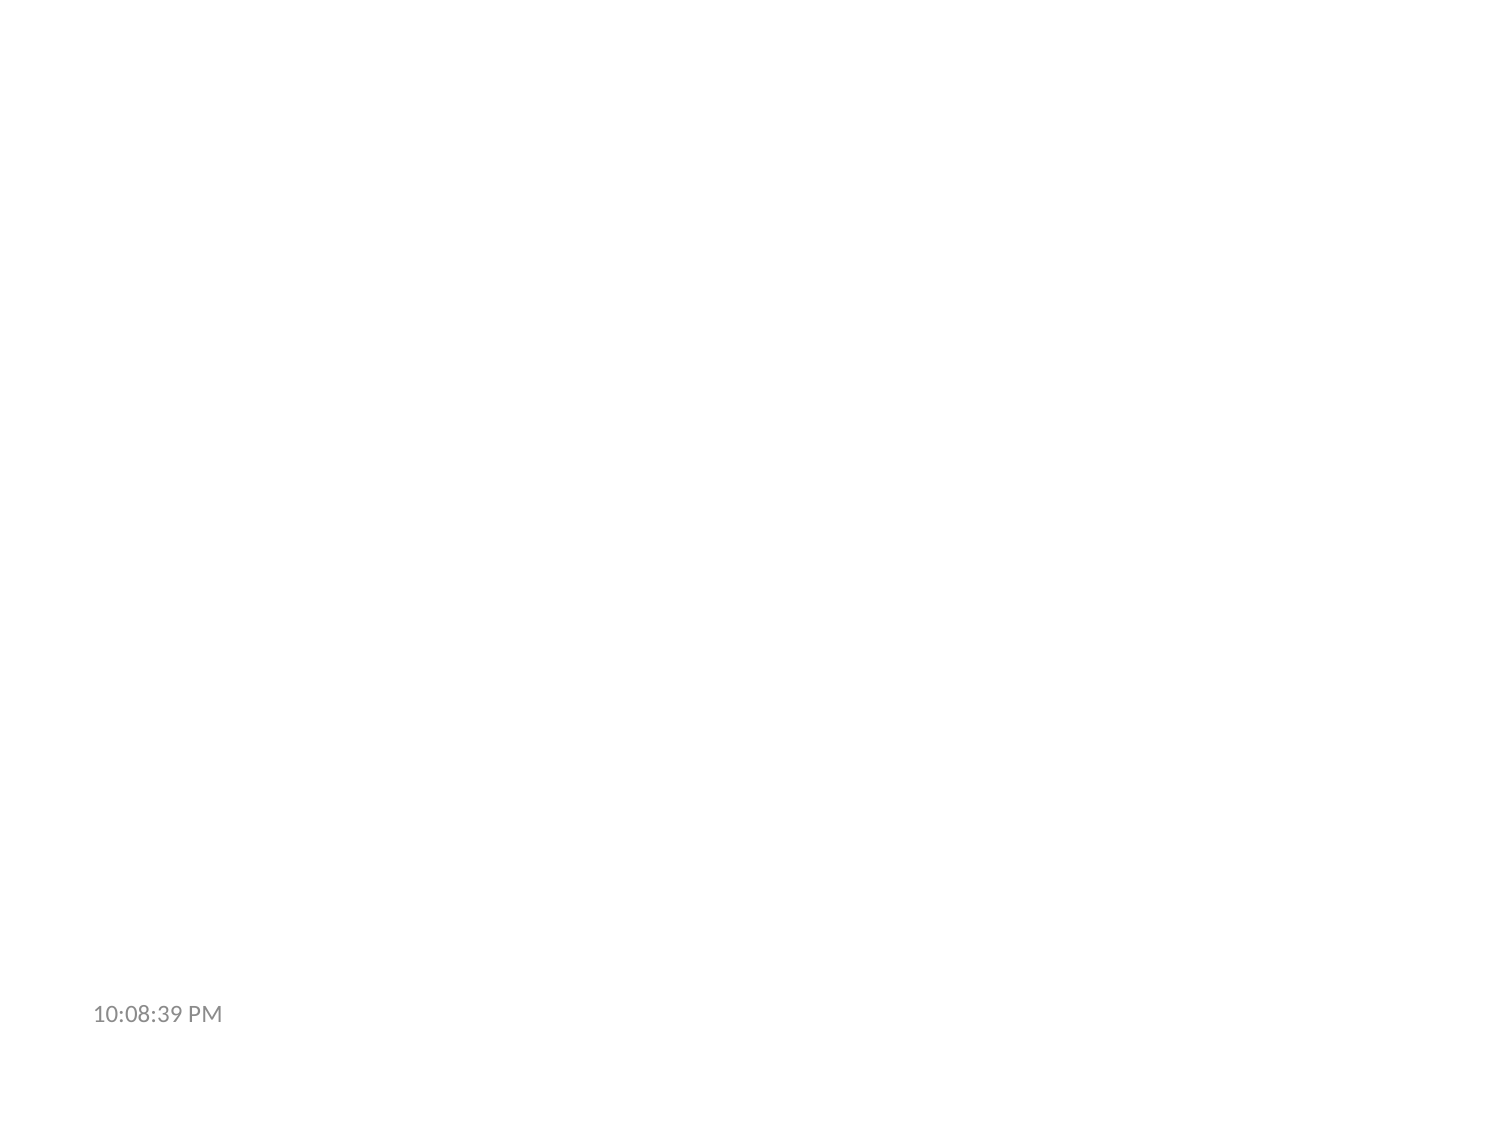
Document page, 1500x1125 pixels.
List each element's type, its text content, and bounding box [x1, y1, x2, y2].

text_box 3:35:09 PM [77, 982, 428, 1043]
